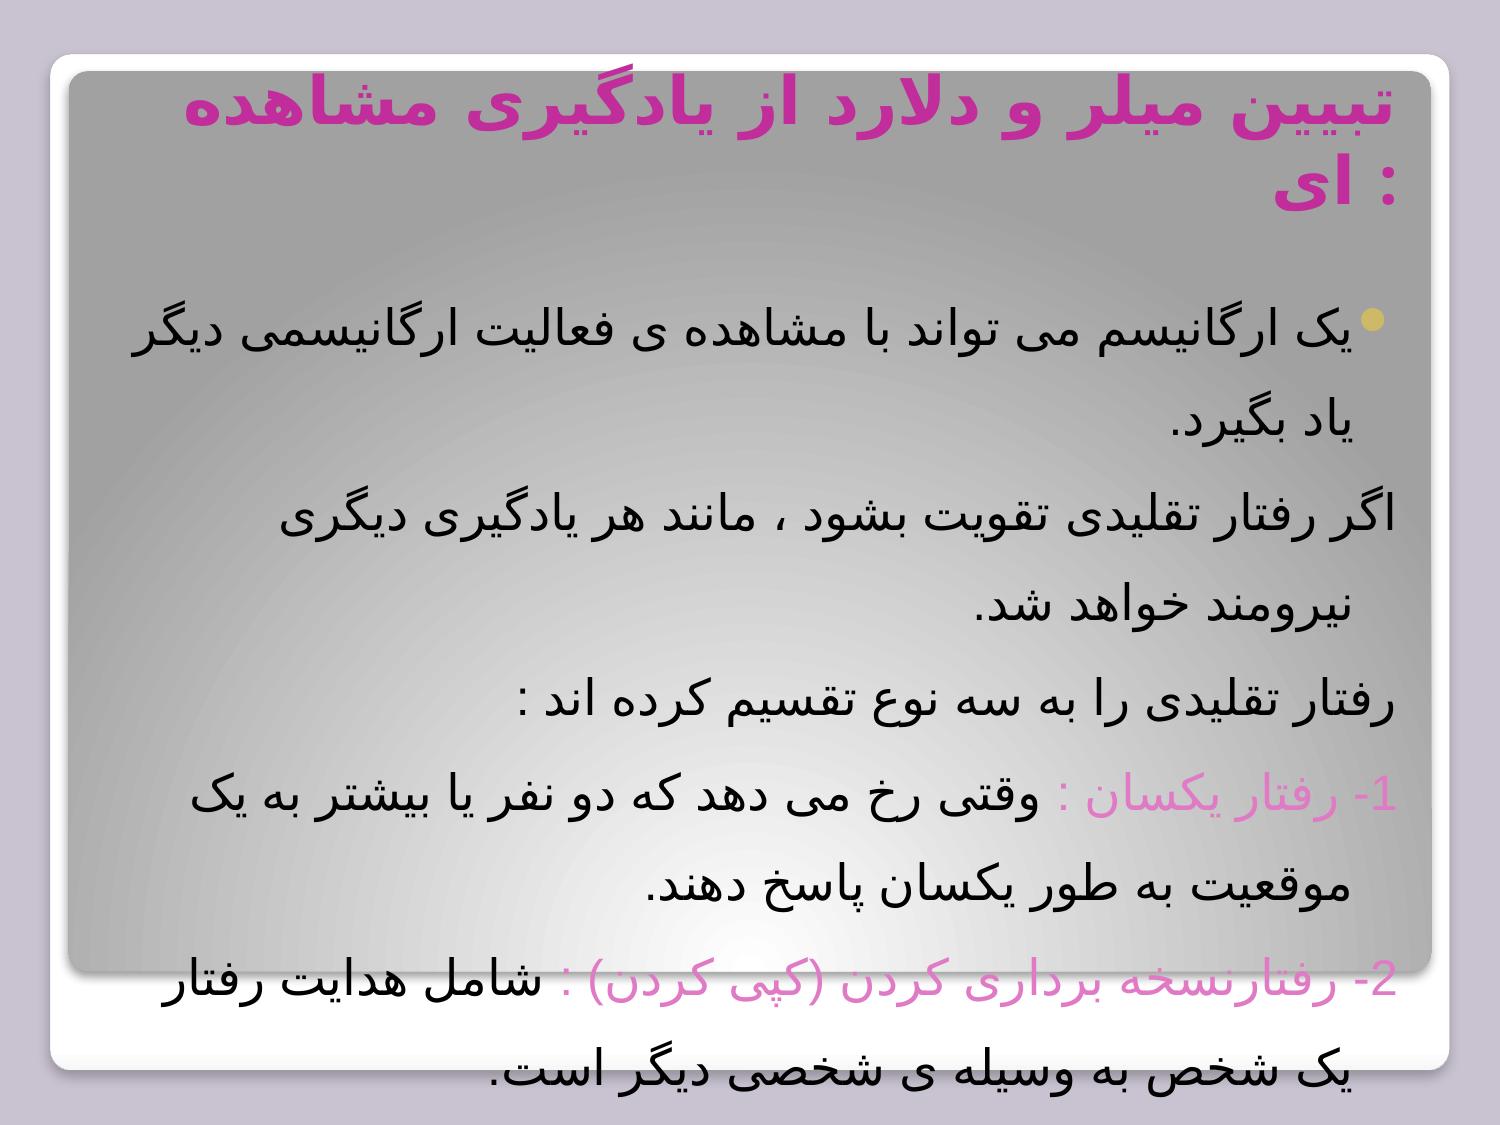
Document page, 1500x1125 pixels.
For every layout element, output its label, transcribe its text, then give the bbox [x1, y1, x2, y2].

list یک ارگانیسم می تواند با مشاهده ی فعالیت ارگانیسمی دیگر یاد بگیرد. اگر رفتار تقلیدی تقویت بشود ، مانند هر یادگیری دیگری نیرومند خواهد شد. رفتار تقلیدی را به سه نوع تقسیم کرده اند : 1- رفتار یکسان : وقتی رخ می دهد که دو نفر یا بیشتر به یک موقعیت به طور یکسان پاسخ دهند. 2- رفتارنسخه برداری کردن (کپی کردن) : شامل هدایت رفتار یک شخص به وسیله ی شخصی دیگر است. [87, 249, 1413, 1125]
title تبیین میلر و دلارد از یادگیری مشاهده ای : [62, 37, 1413, 225]
